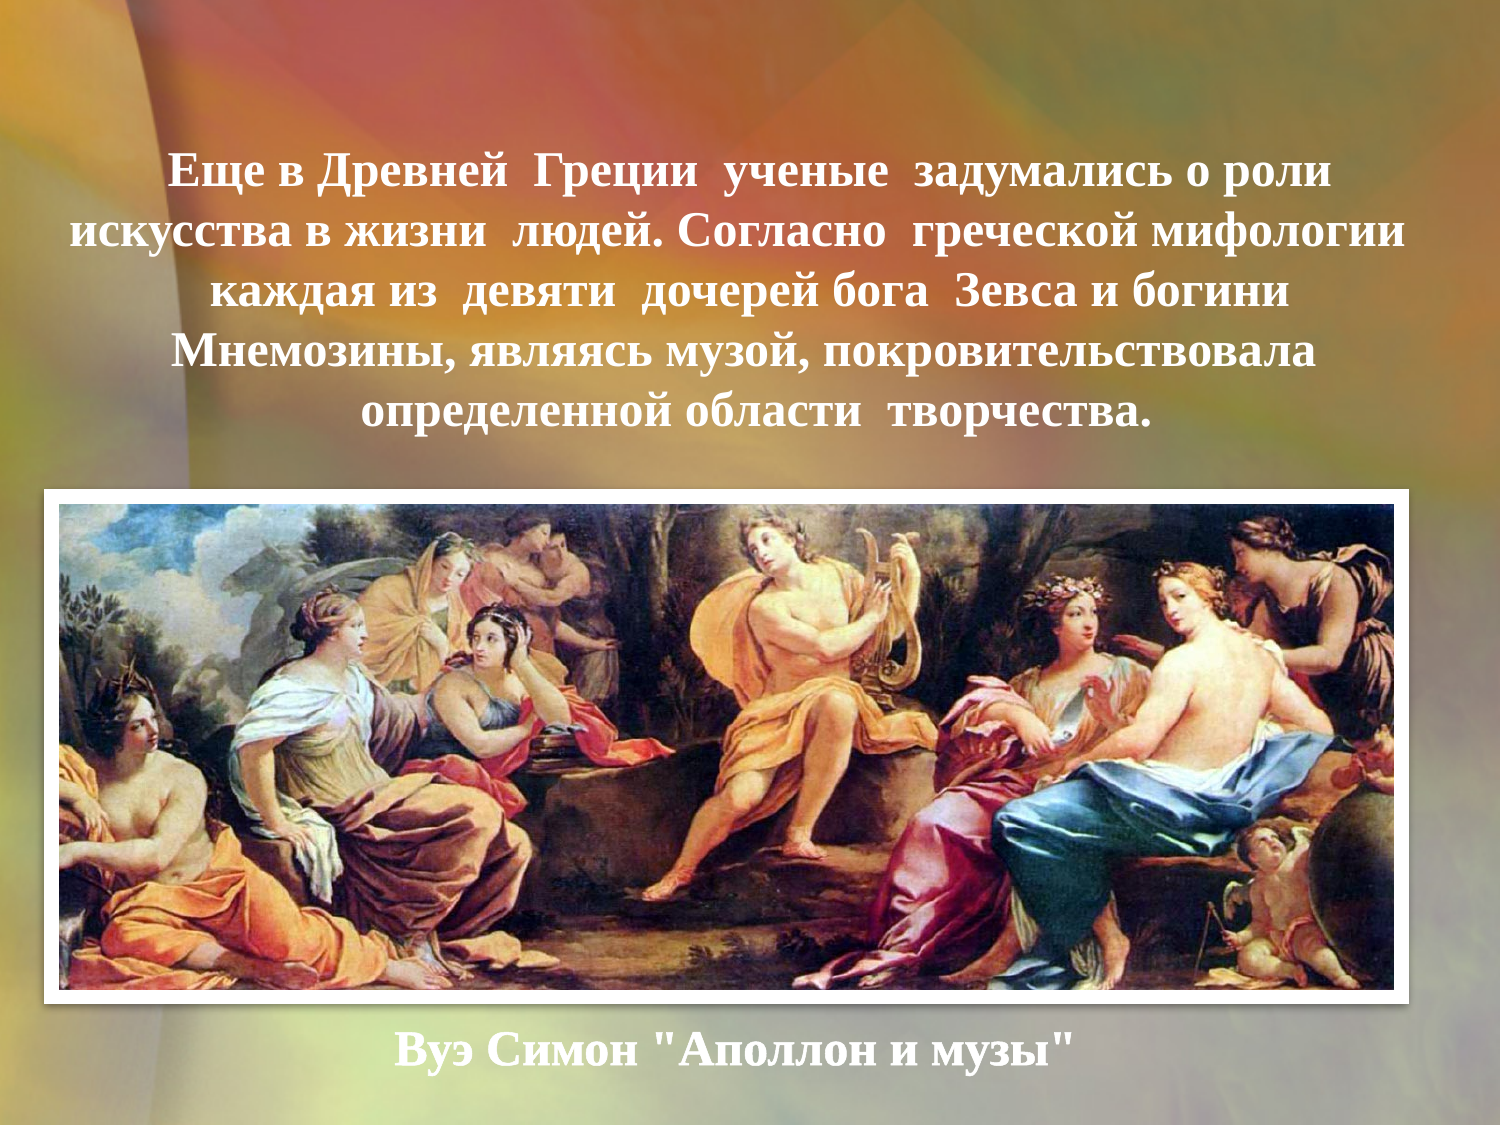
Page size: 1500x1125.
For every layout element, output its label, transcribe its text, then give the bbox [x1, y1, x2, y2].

text_box Вуэ Симон "Аполлон и музы" [379, 1007, 1092, 1083]
text_box Еще в Древней Греции ученые задумались о роли искусства в жизни людей. Согласно греческой мифологии каждая из девяти дочерей бога Зевса и богини Мнемозины, являясь музой, покровительствовала определенной области творчества. [46, 128, 1454, 444]
picture [0, 0, 1500, 1125]
